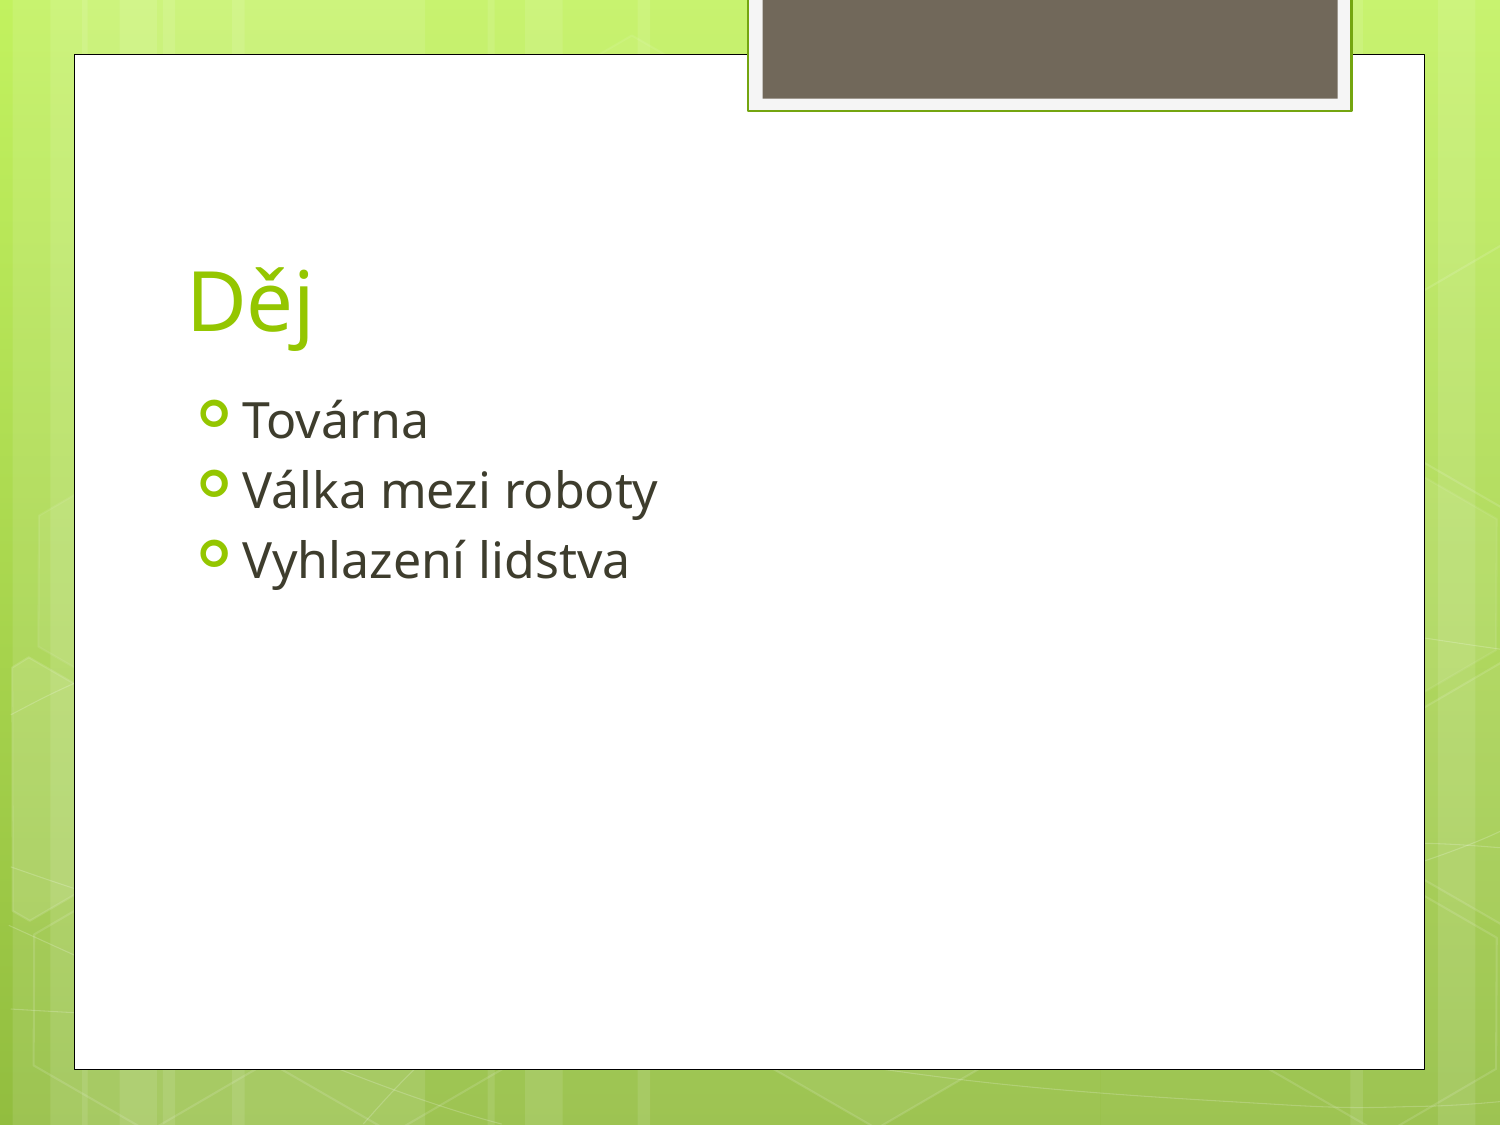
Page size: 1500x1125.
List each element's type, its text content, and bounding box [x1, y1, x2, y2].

title Děj [171, 168, 1324, 357]
list Továrna Válka mezi roboty Vyhlazení lidstva [171, 381, 1283, 957]
